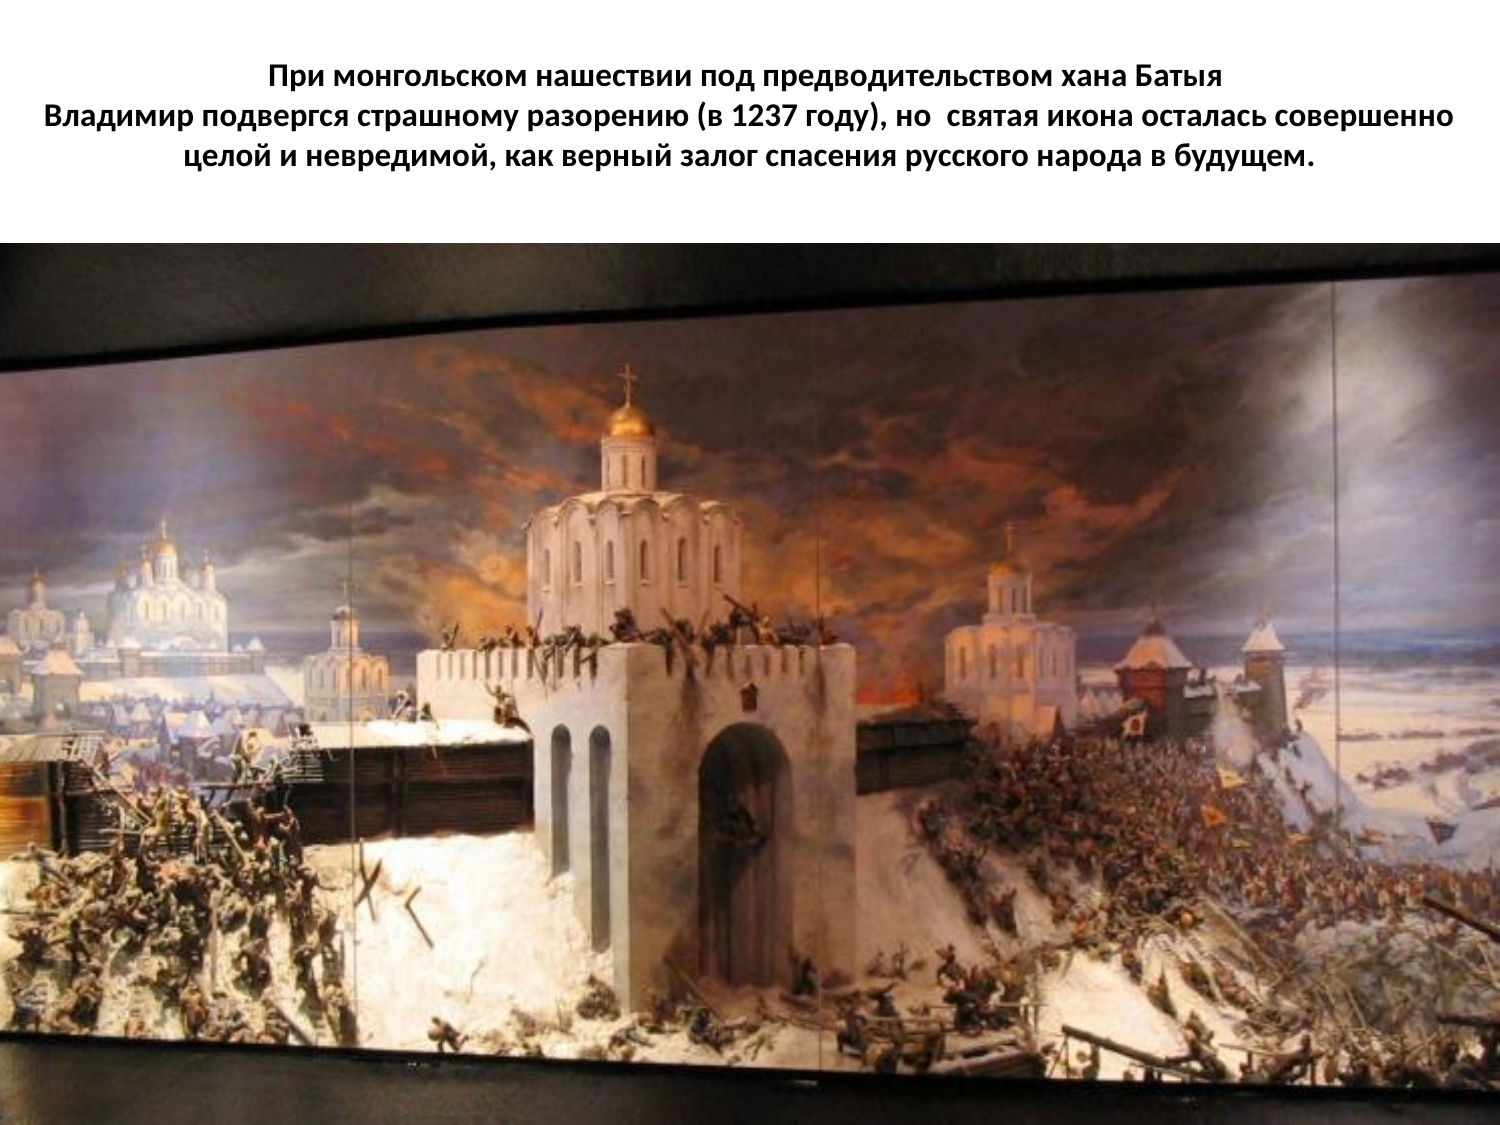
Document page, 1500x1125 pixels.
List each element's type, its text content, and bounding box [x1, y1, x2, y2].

title При монгольском нашествии под предводительством хана Батыя Владимир подвергся страшному разорению (в 1237 году), но святая икона осталась совершенно целой и невредимой, как верный залог спасения русского народа в будущем. [0, 0, 1500, 243]
picture [0, 243, 1500, 1125]
